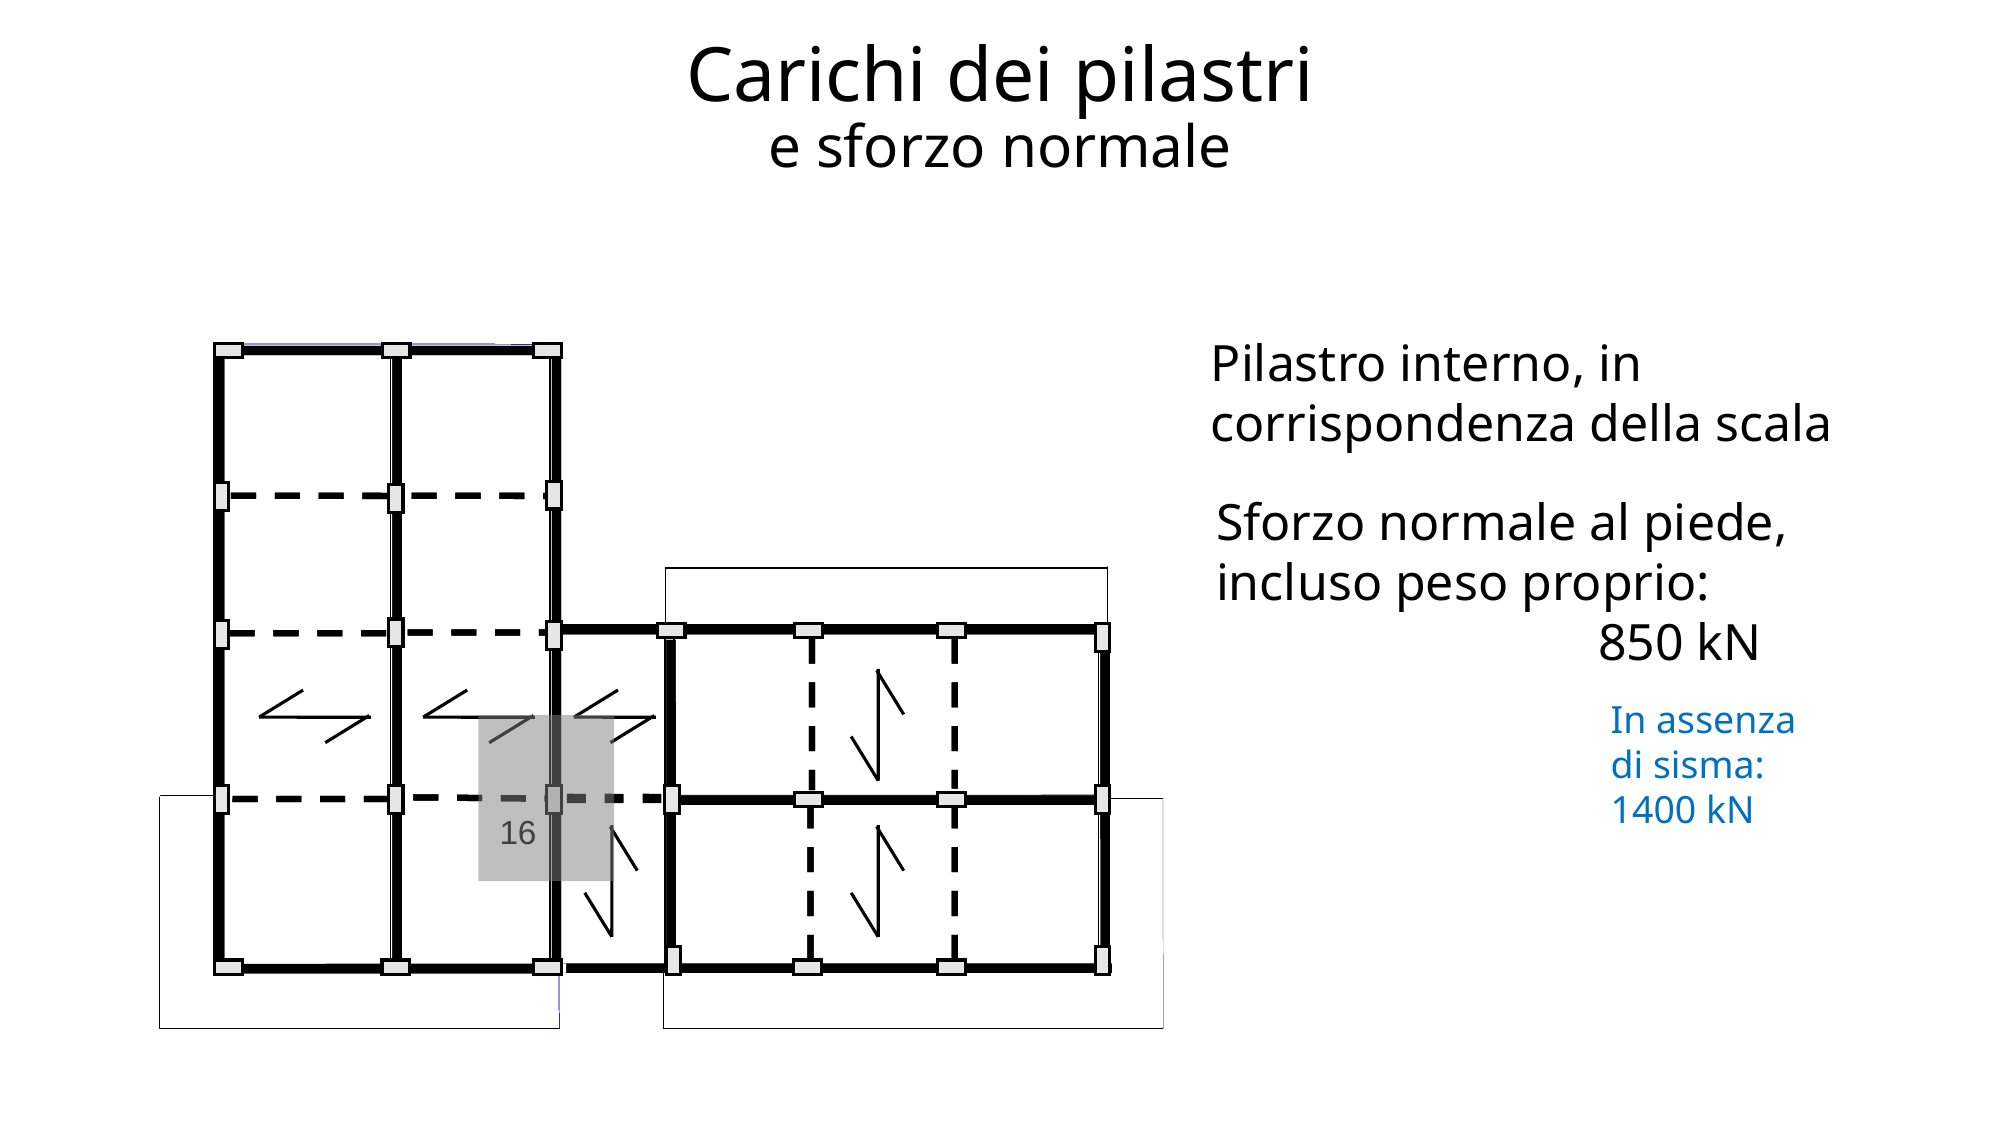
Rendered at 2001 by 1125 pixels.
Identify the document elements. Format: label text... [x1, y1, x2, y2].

text_box Pilastro interno, in corrispondenza della scala [1196, 324, 1858, 482]
title Carichi dei pilastri e sforzo normale [137, 0, 1863, 218]
text_box Sforzo normale al piede, incluso peso proprio: 850 kN [1204, 482, 1827, 570]
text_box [214, 343, 1110, 975]
text_box In assenza di sisma: 1400 kN [1595, 688, 1827, 839]
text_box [104, 341, 1204, 1069]
